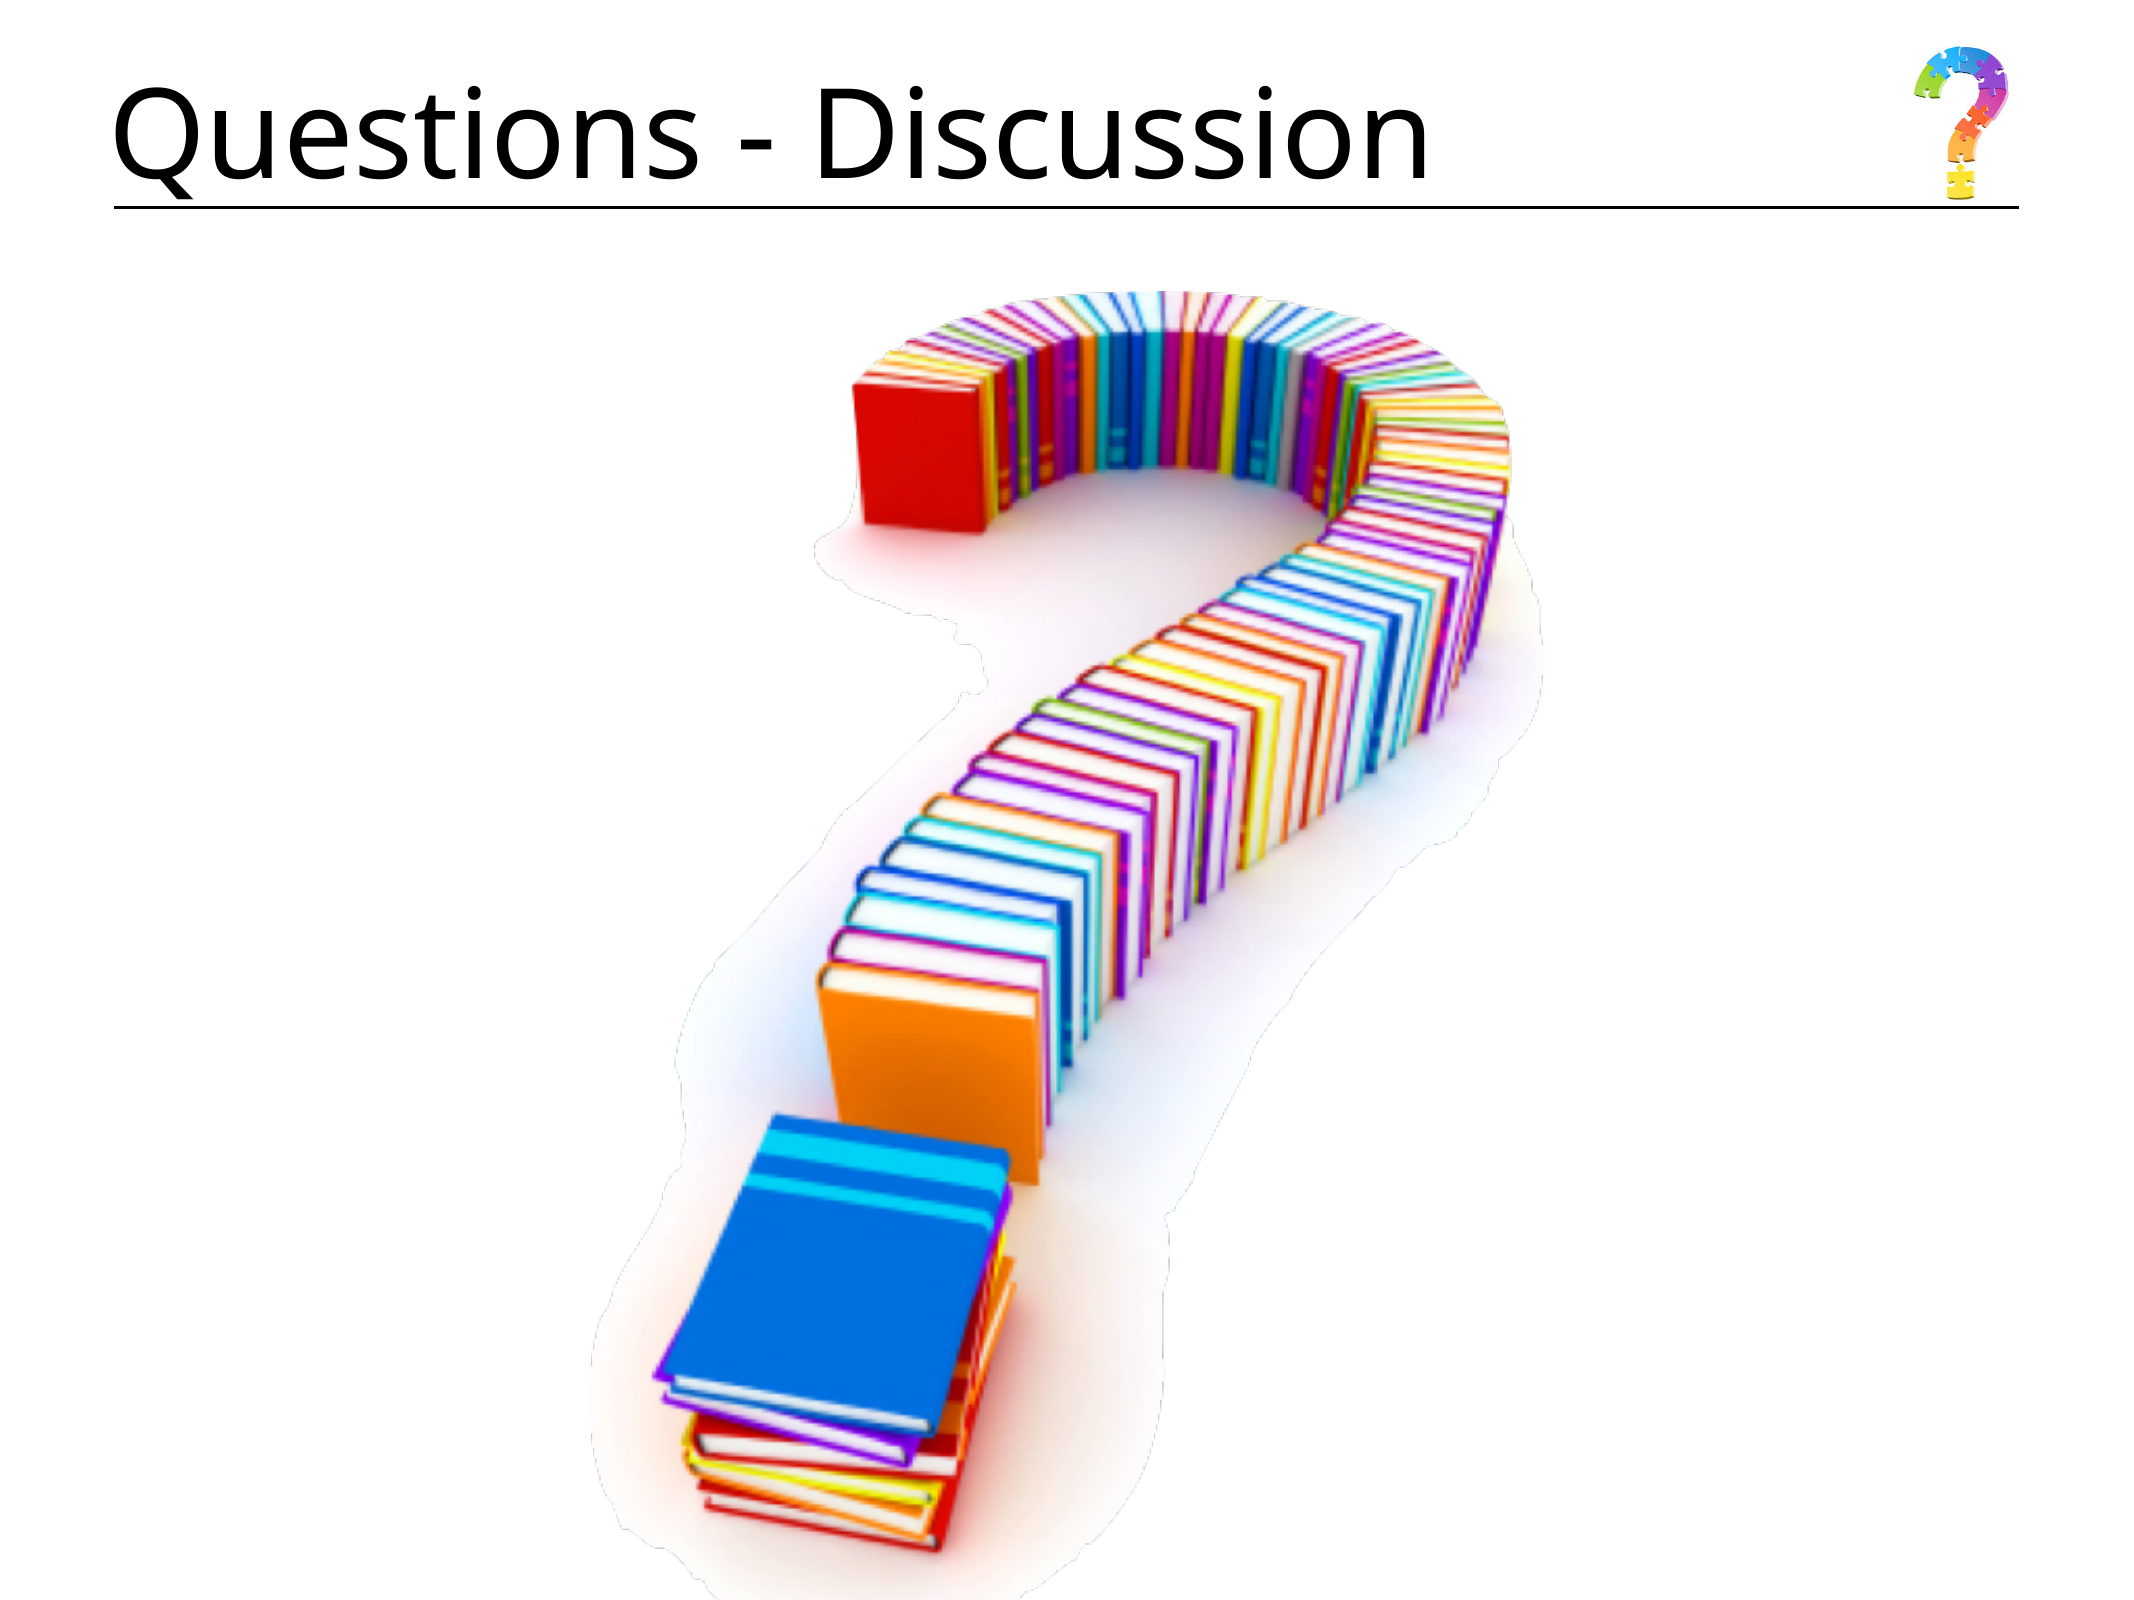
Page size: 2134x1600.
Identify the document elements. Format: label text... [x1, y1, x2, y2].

picture [590, 291, 1545, 1600]
text_box Questions - Discussion [108, 41, 113, 215]
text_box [114, 35, 2026, 210]
